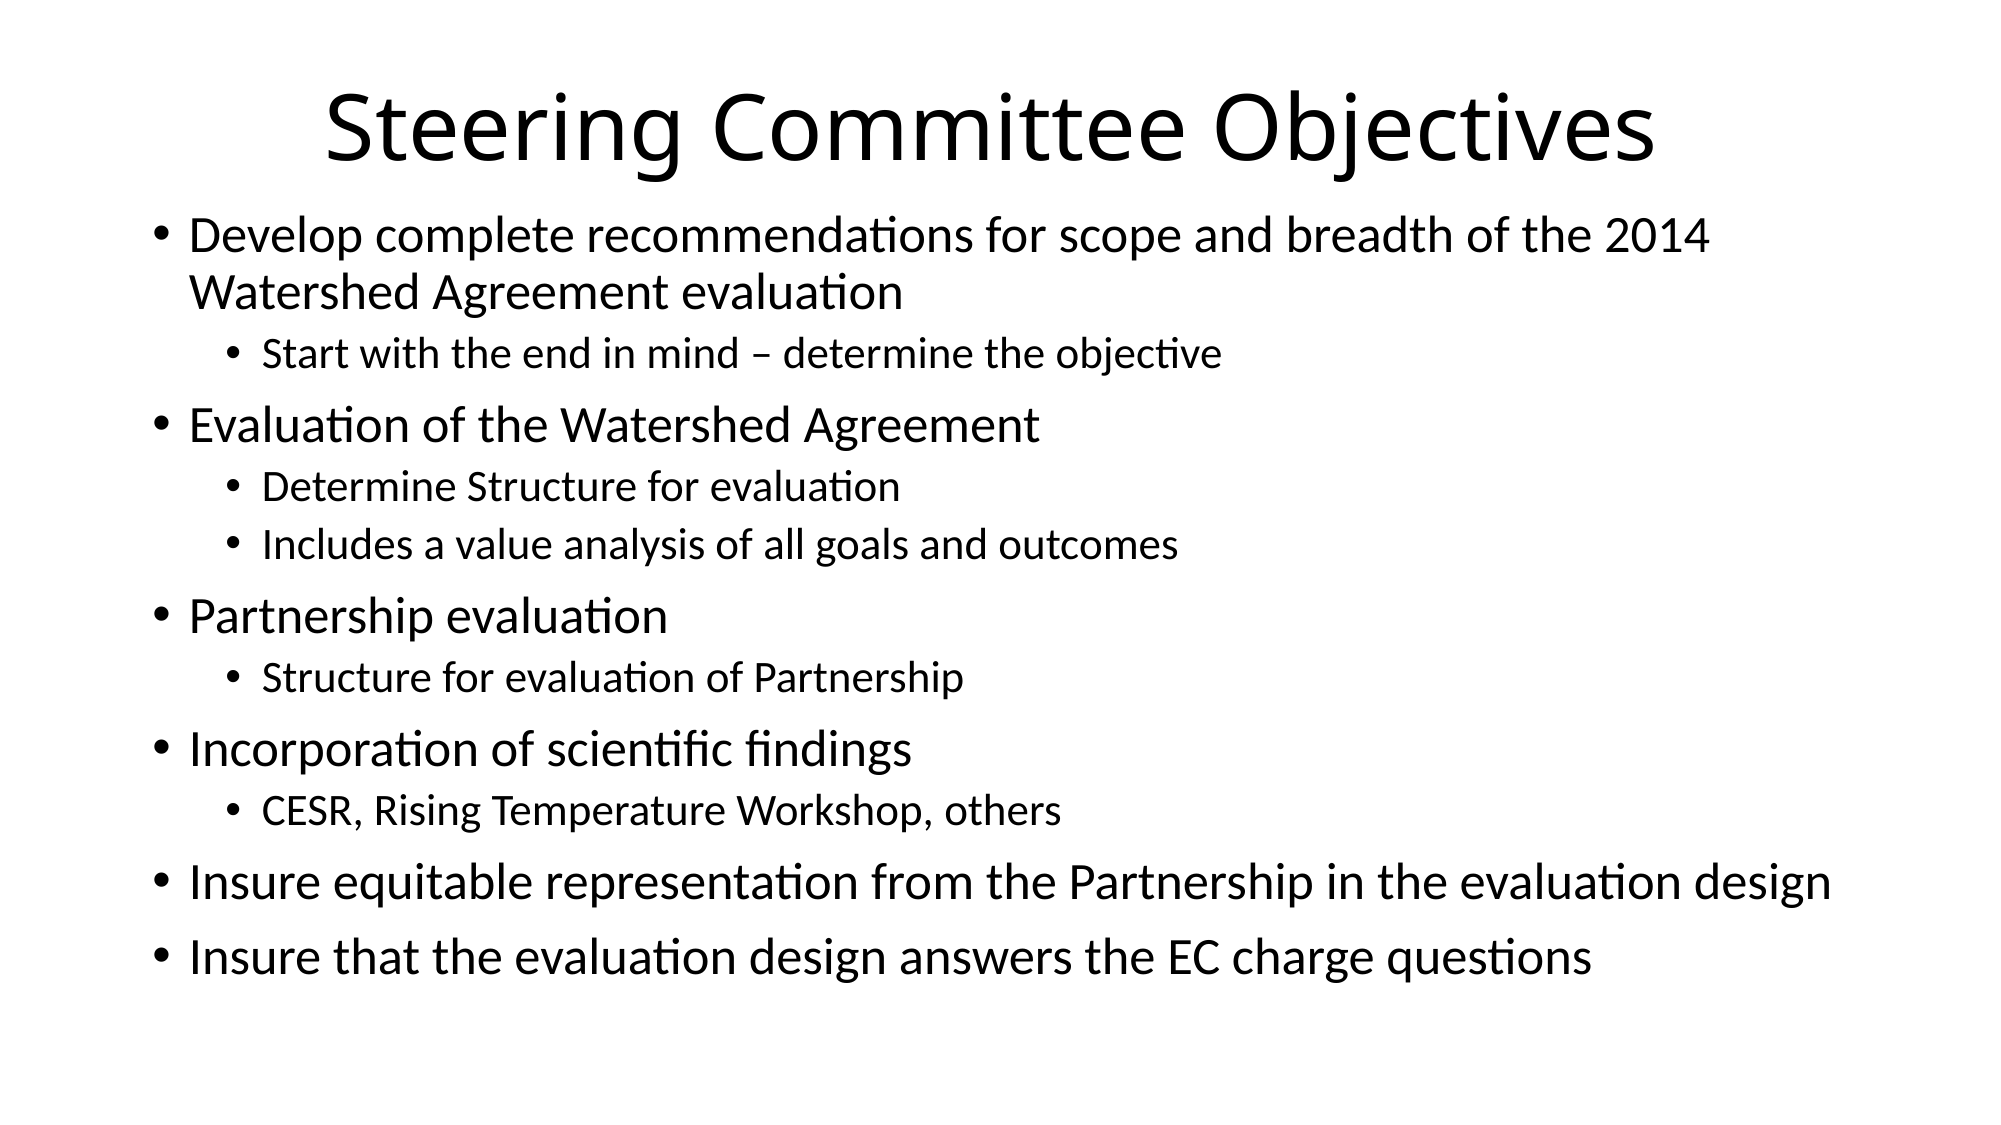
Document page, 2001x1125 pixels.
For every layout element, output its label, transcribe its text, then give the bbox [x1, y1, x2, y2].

title Steering Committee Objectives [137, 61, 1863, 200]
list Develop complete recommendations for scope and breadth of the 2014 Watershed Agreement evaluation Start with the end in mind – determine the objective Evaluation of the Watershed Agreement Determine Structure for evaluation Includes a value analysis of all goals and outcomes Partnership evaluation Structure for evaluation of Partnership Incorporation of scientific findings CESR, Rising Temperature Workshop, others Insure equitable representation from the Partnership in the evaluation design Insure that the evaluation design answers the EC charge questions [137, 200, 1863, 1031]
